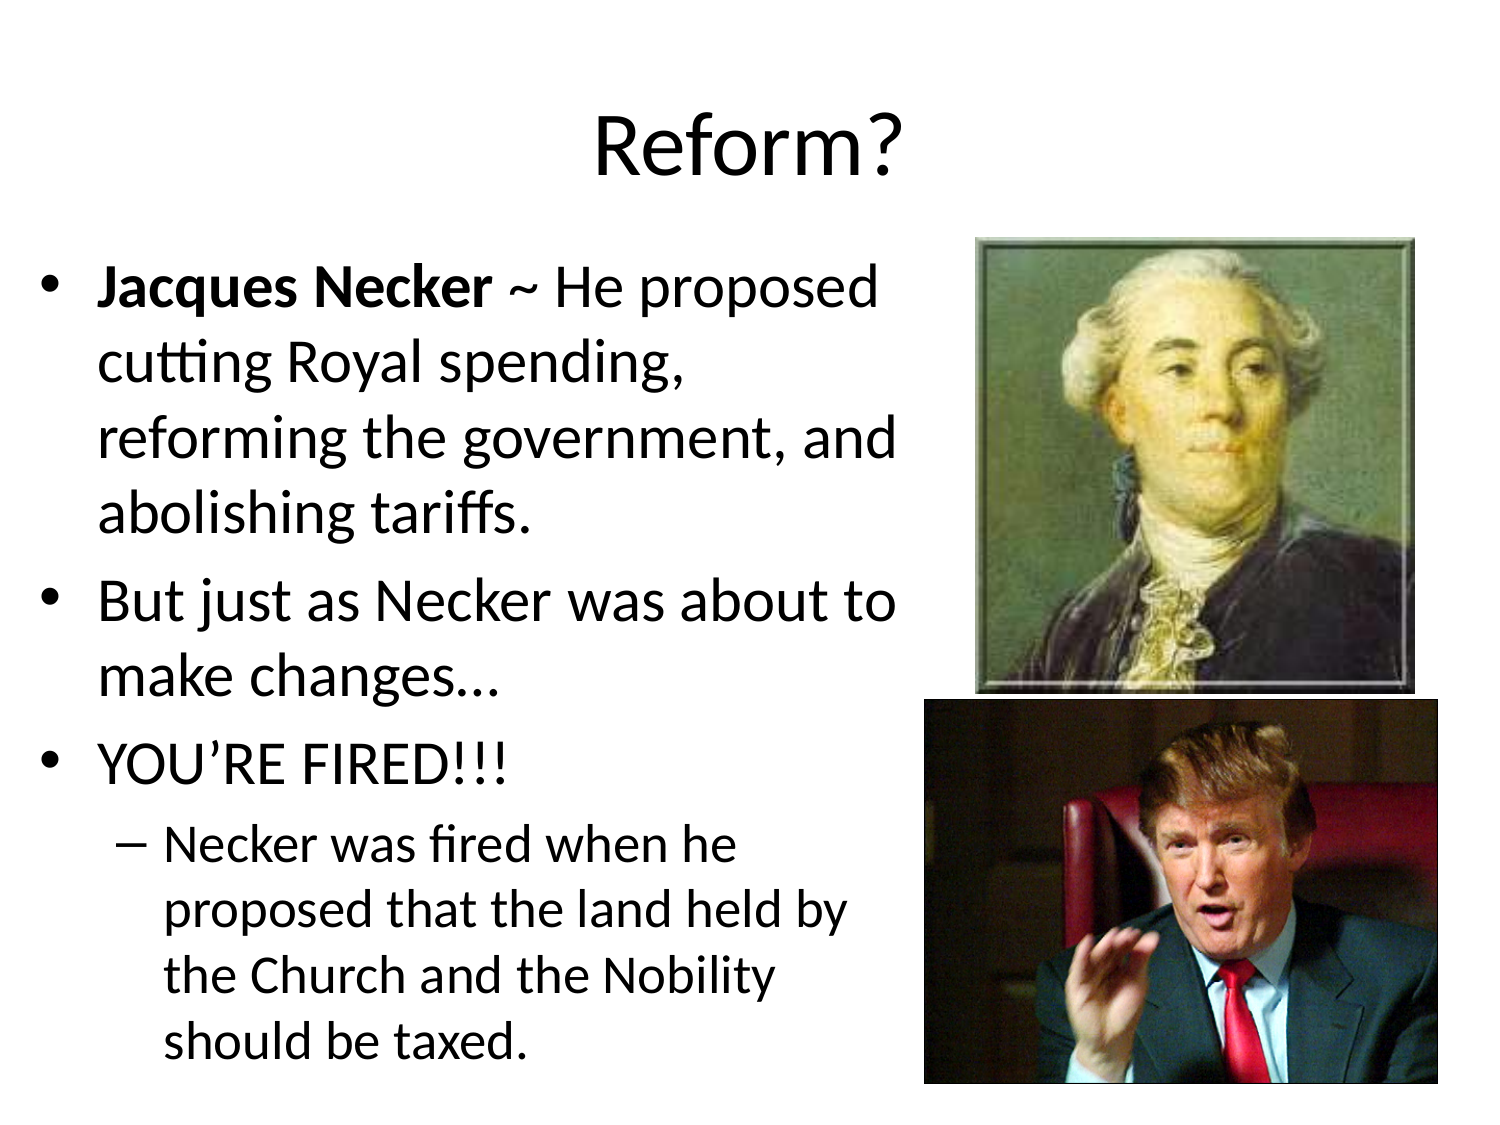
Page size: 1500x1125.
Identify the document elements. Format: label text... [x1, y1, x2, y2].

picture [974, 237, 1415, 695]
list Jacques Necker ~ He proposed cutting Royal spending, reforming the government, and abolishing tariffs. But just as Necker was about to make changes… YOU’RE FIRED!!! Necker was fired when he proposed that the land held by the Church and the Nobility should be taxed. [24, 237, 938, 1088]
title Reform? [75, 45, 1425, 233]
picture [924, 699, 1438, 1084]
